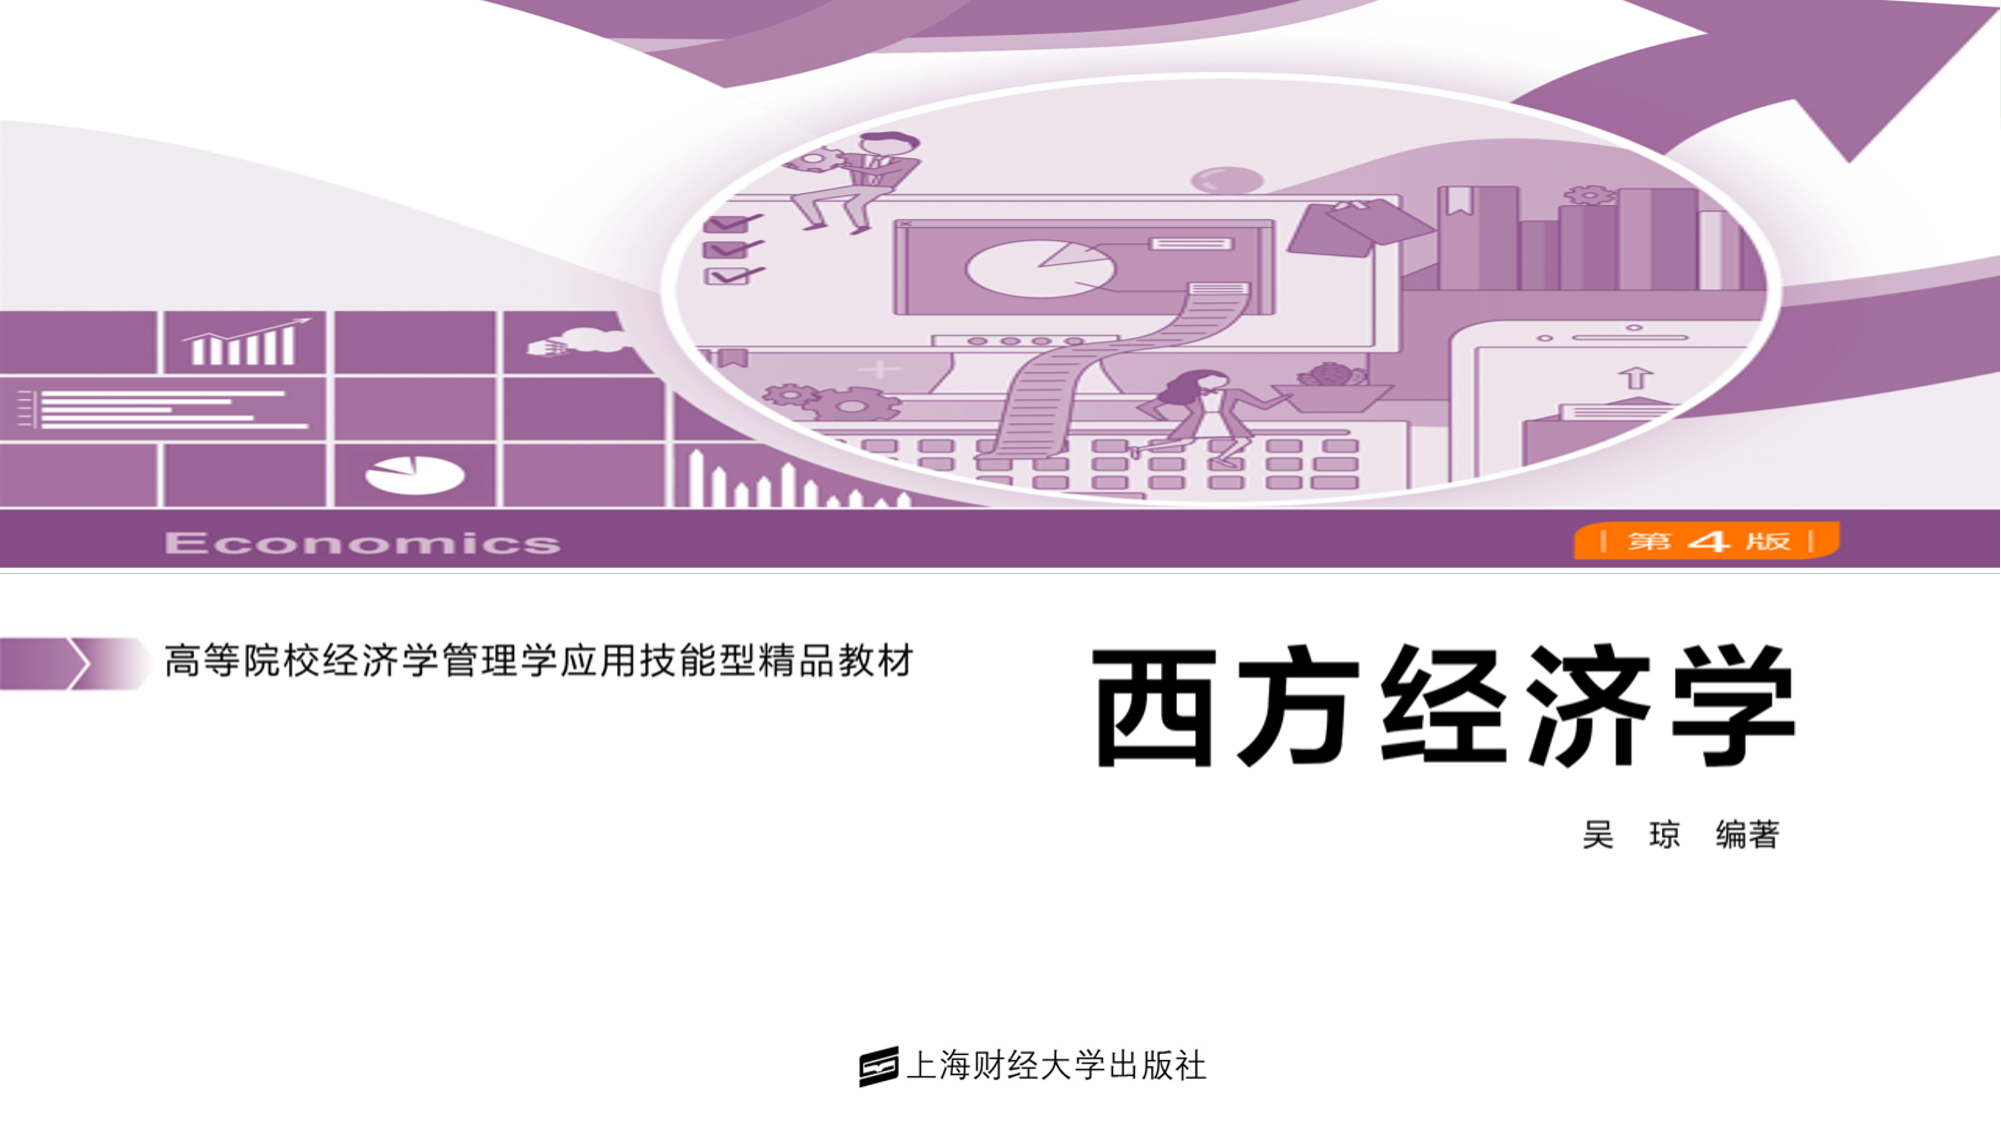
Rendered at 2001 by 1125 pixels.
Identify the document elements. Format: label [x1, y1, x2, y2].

list [0, 0, 2000, 1125]
